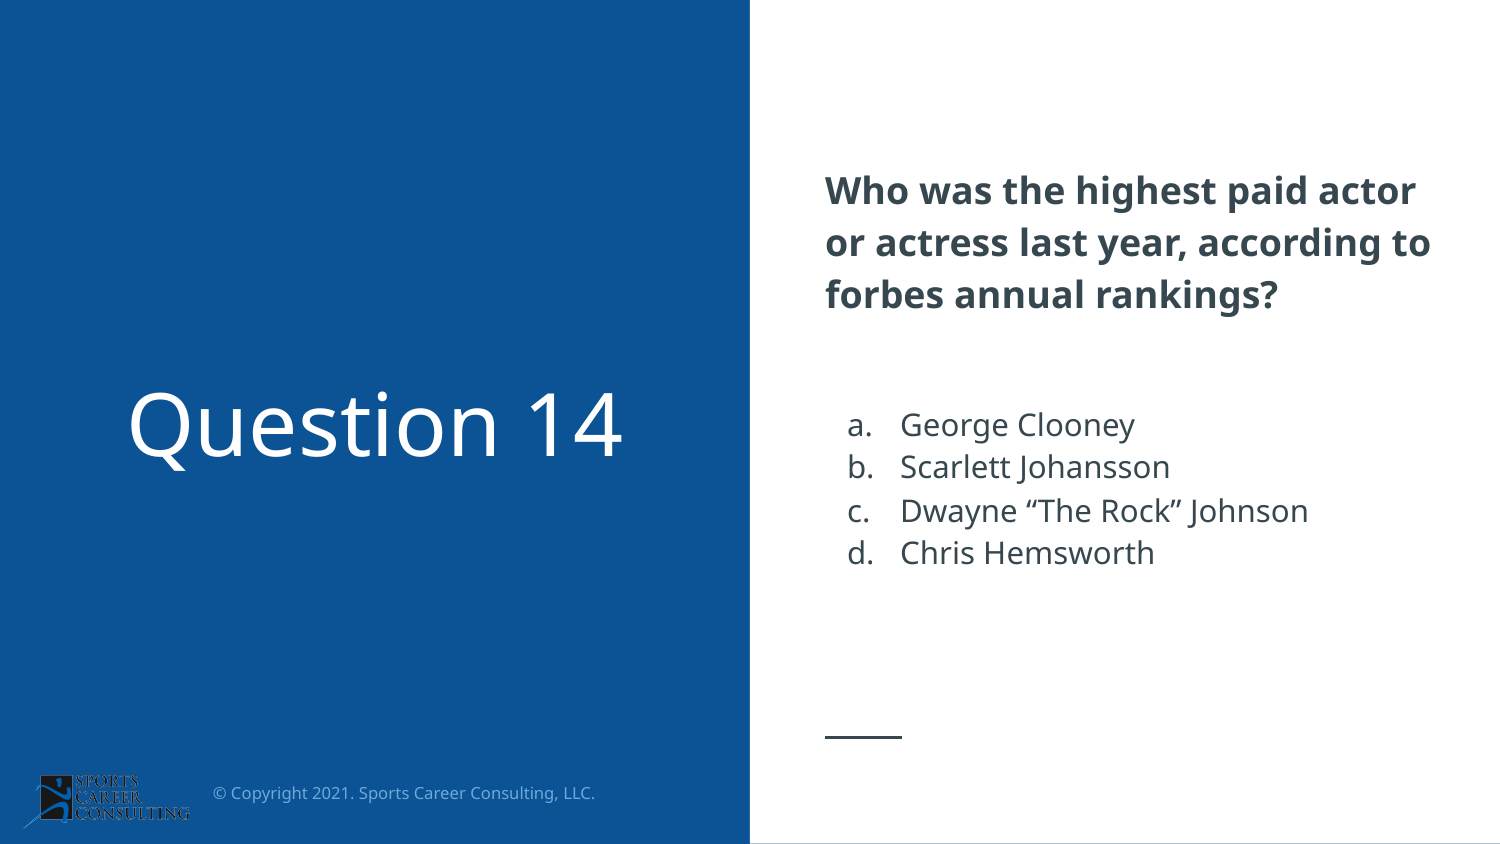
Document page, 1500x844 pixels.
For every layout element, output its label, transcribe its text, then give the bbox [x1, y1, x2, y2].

text_box © Copyright 2021. Sports Career Consulting, LLC. [197, 767, 750, 838]
title Question 14 [43, 298, 708, 546]
picture [22, 774, 190, 829]
list Who was the highest paid actor or actress last year, according to forbes annual rankings? George Clooney Scarlett Johansson Dwayne “The Rock” Johnson Chris Hemsworth [810, 118, 1455, 725]
